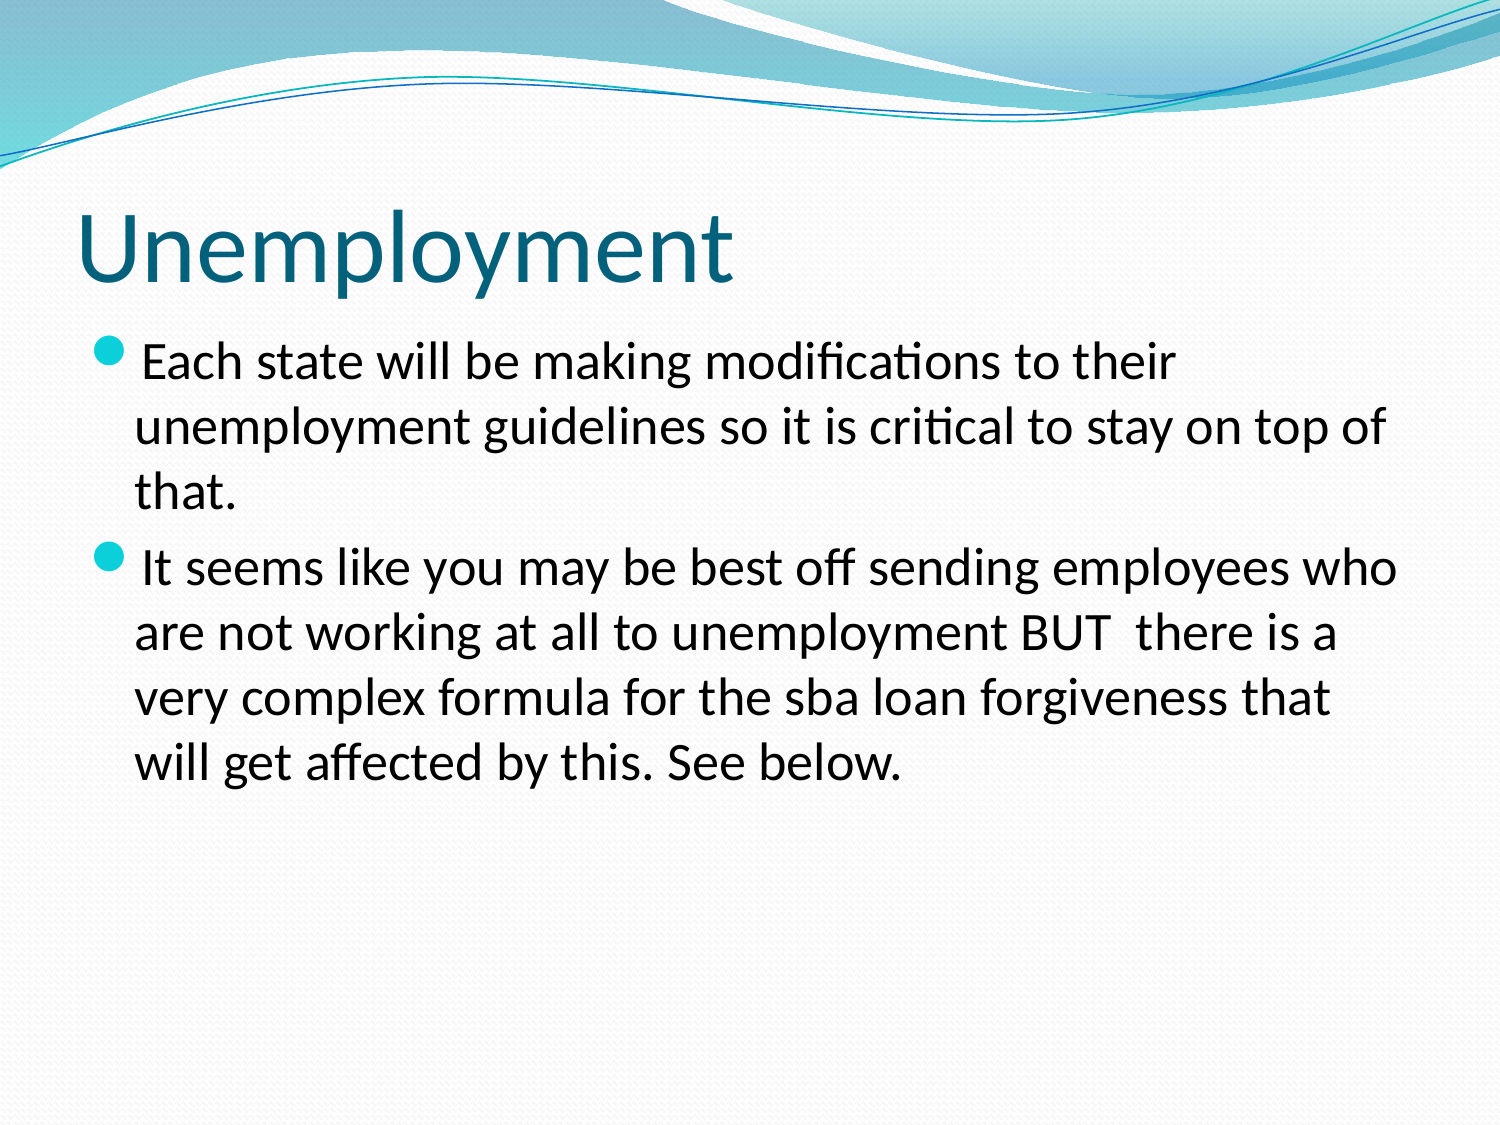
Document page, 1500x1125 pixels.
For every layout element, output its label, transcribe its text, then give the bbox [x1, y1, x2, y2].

list Each state will be making modifications to their unemployment guidelines so it is critical to stay on top of that. It seems like you may be best off sending employees who are not working at all to unemployment BUT there is a very complex formula for the sba loan forgiveness that will get affected by this. See below. [75, 317, 1425, 1038]
title Unemployment [75, 115, 1425, 303]
